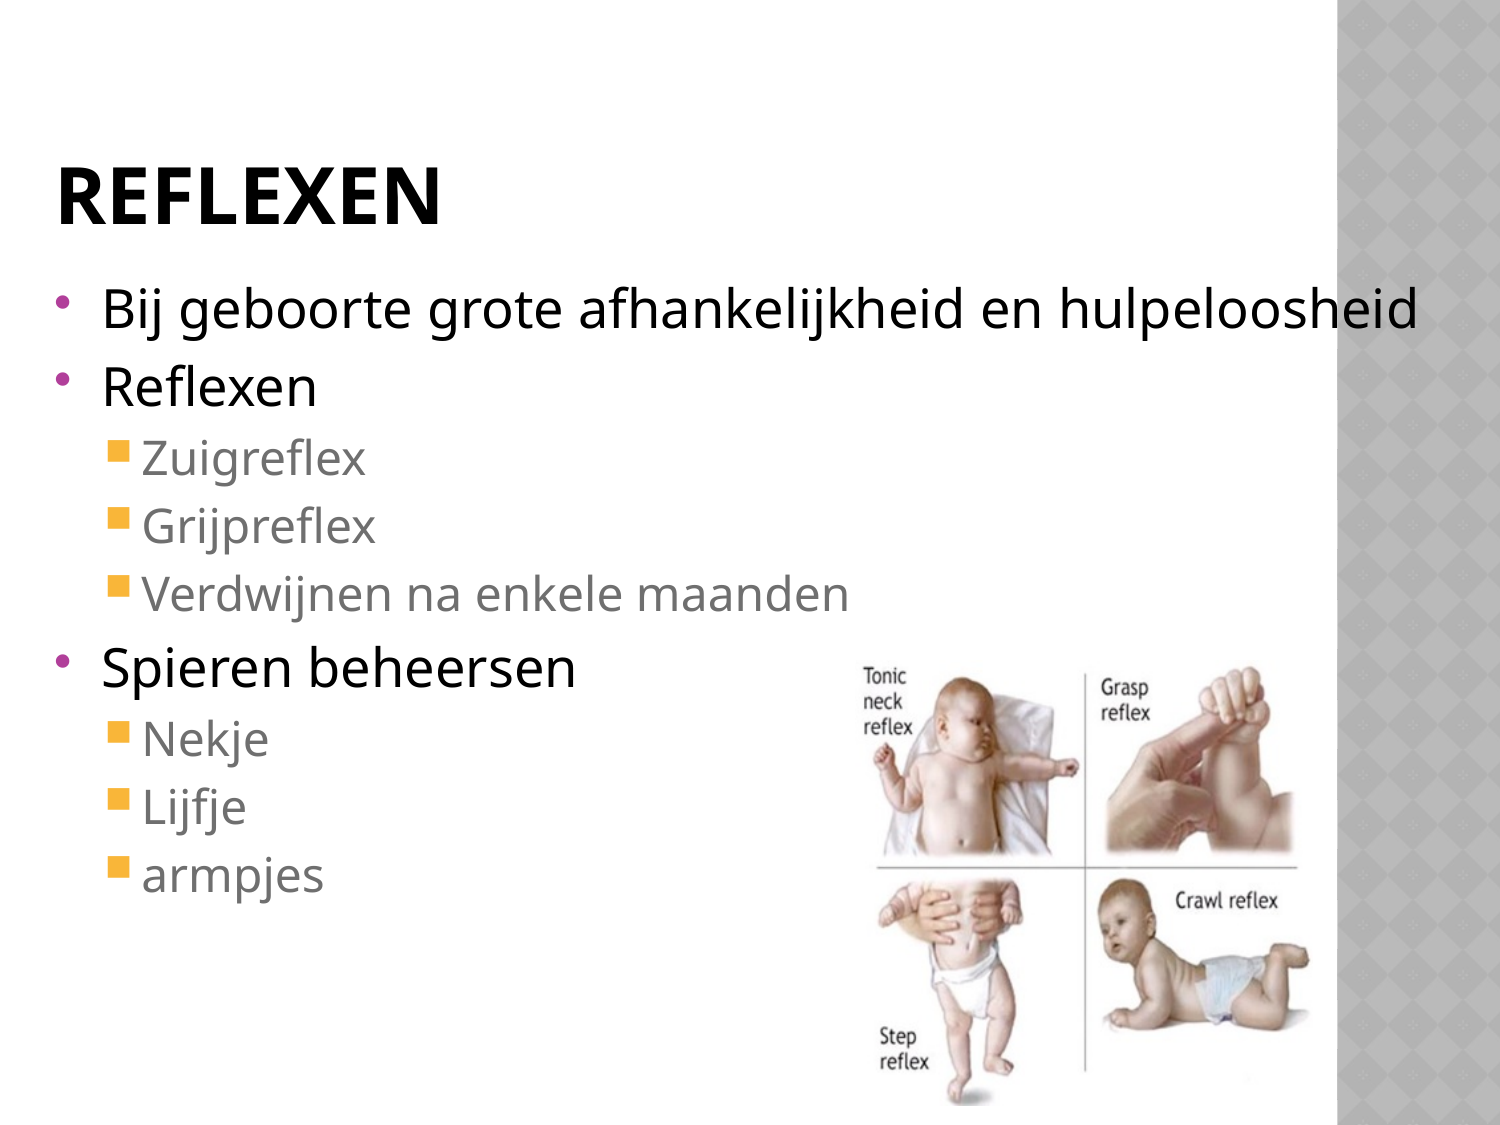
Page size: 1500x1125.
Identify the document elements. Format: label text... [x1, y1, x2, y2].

picture [855, 660, 1314, 1107]
title reflexen [46, 52, 1235, 240]
list Bij geboorte grote afhankelijkheid en hulpeloosheid Reflexen Zuigreflex Grijpreflex Verdwijnen na enkele maanden Spieren beheersen Nekje Lijfje armpjes [41, 267, 1437, 1063]
